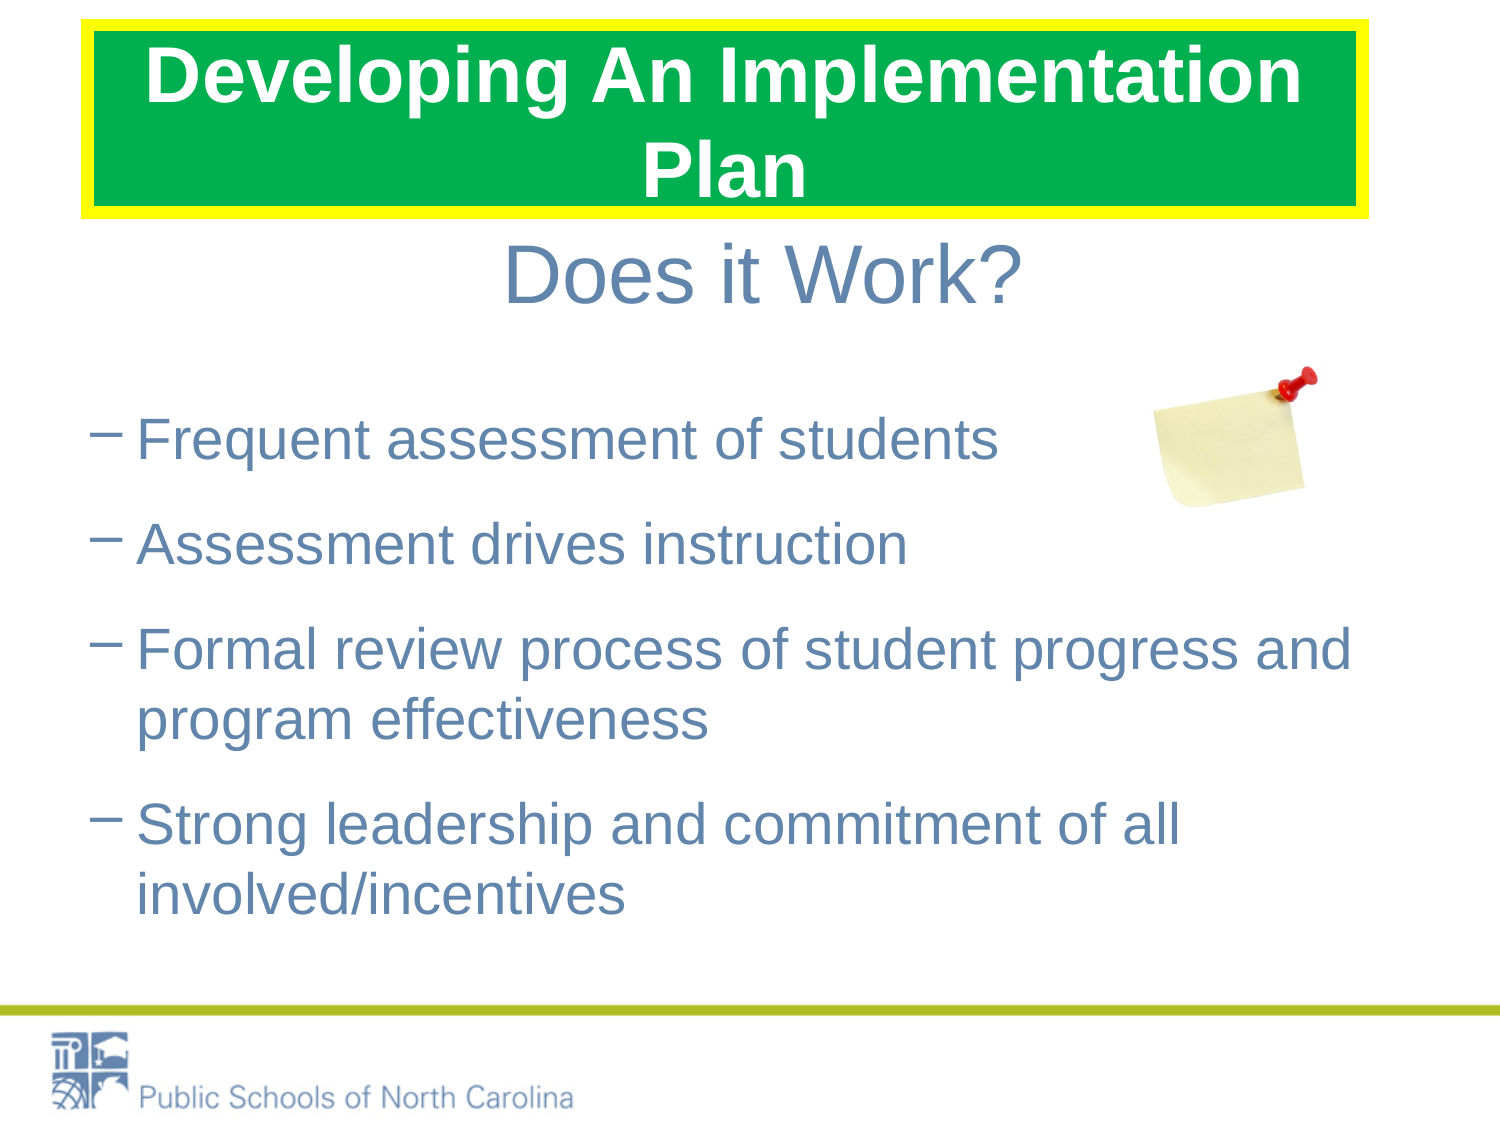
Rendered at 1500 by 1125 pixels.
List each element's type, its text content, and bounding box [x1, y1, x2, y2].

picture [0, 1, 1500, 1124]
picture [1124, 349, 1335, 526]
title Developing An Implementation Plan [87, 24, 1363, 212]
list Does it Work? Frequent assessment of students Assessment drives instruction Formal review process of student progress and program effectiveness Strong leadership and commitment of all involved/incentives [0, 212, 1452, 1001]
